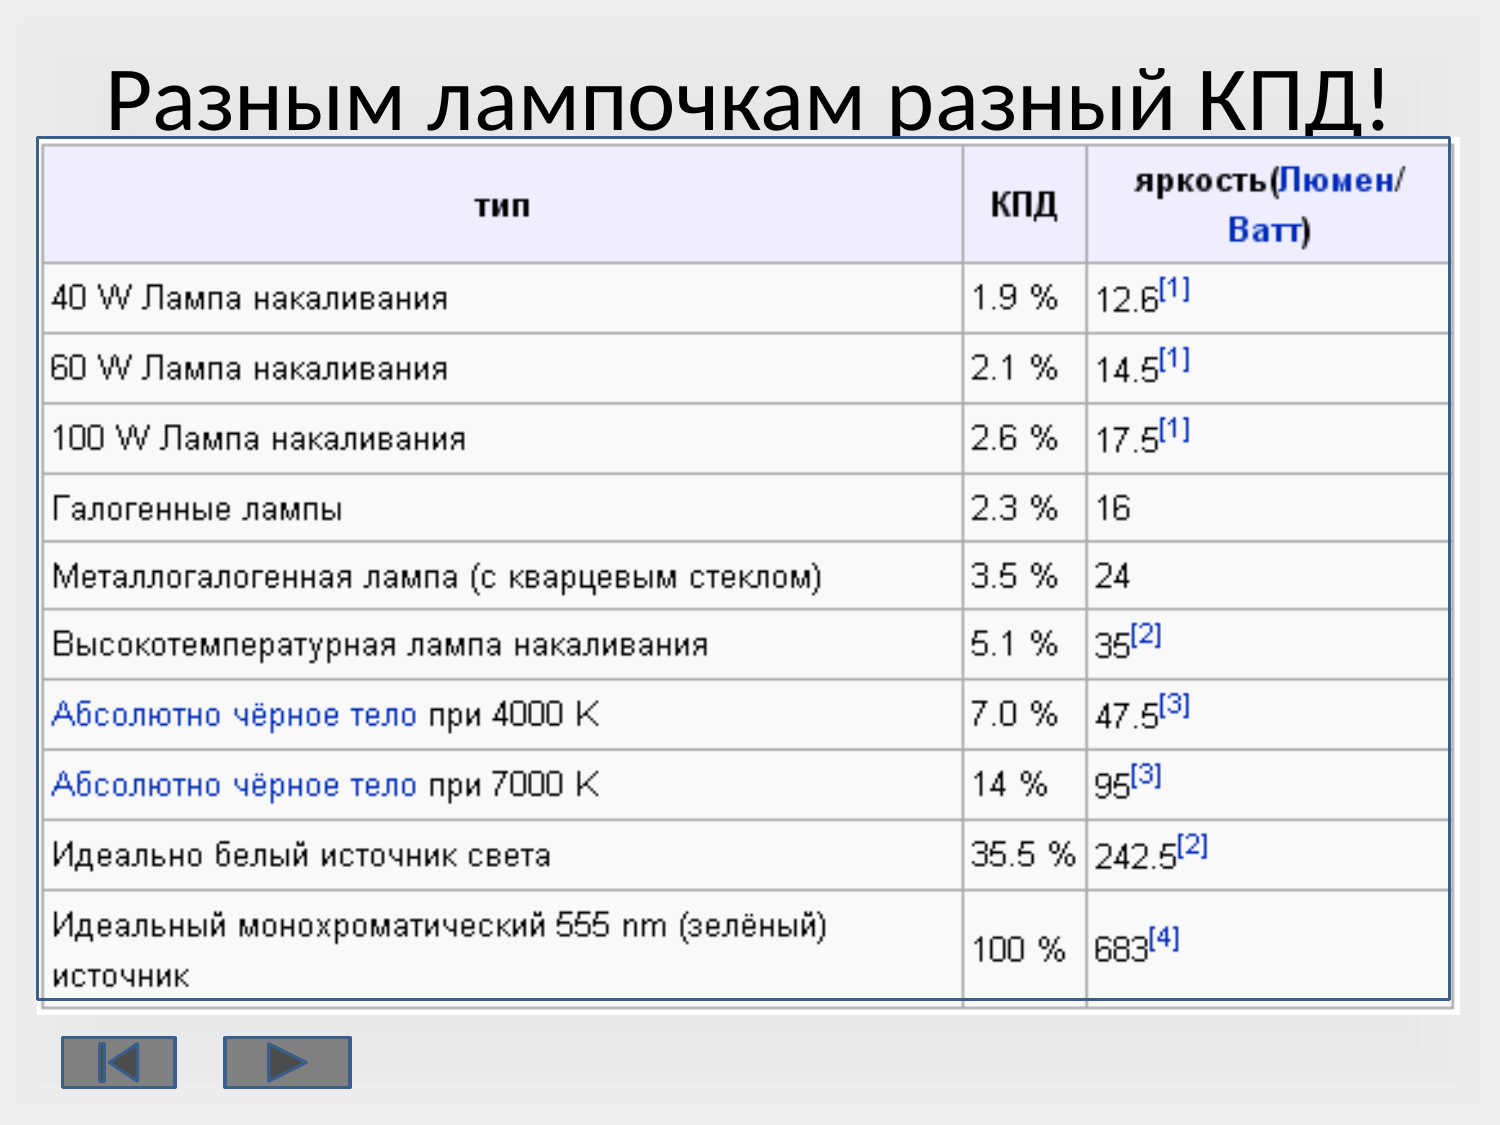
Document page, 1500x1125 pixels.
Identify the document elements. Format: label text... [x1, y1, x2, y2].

text_box [61, 1036, 177, 1089]
text_box [223, 1036, 352, 1089]
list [37, 1007, 1460, 1016]
title Разным лампочкам разный КПД! [75, 0, 1425, 127]
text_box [36, 137, 1451, 1001]
